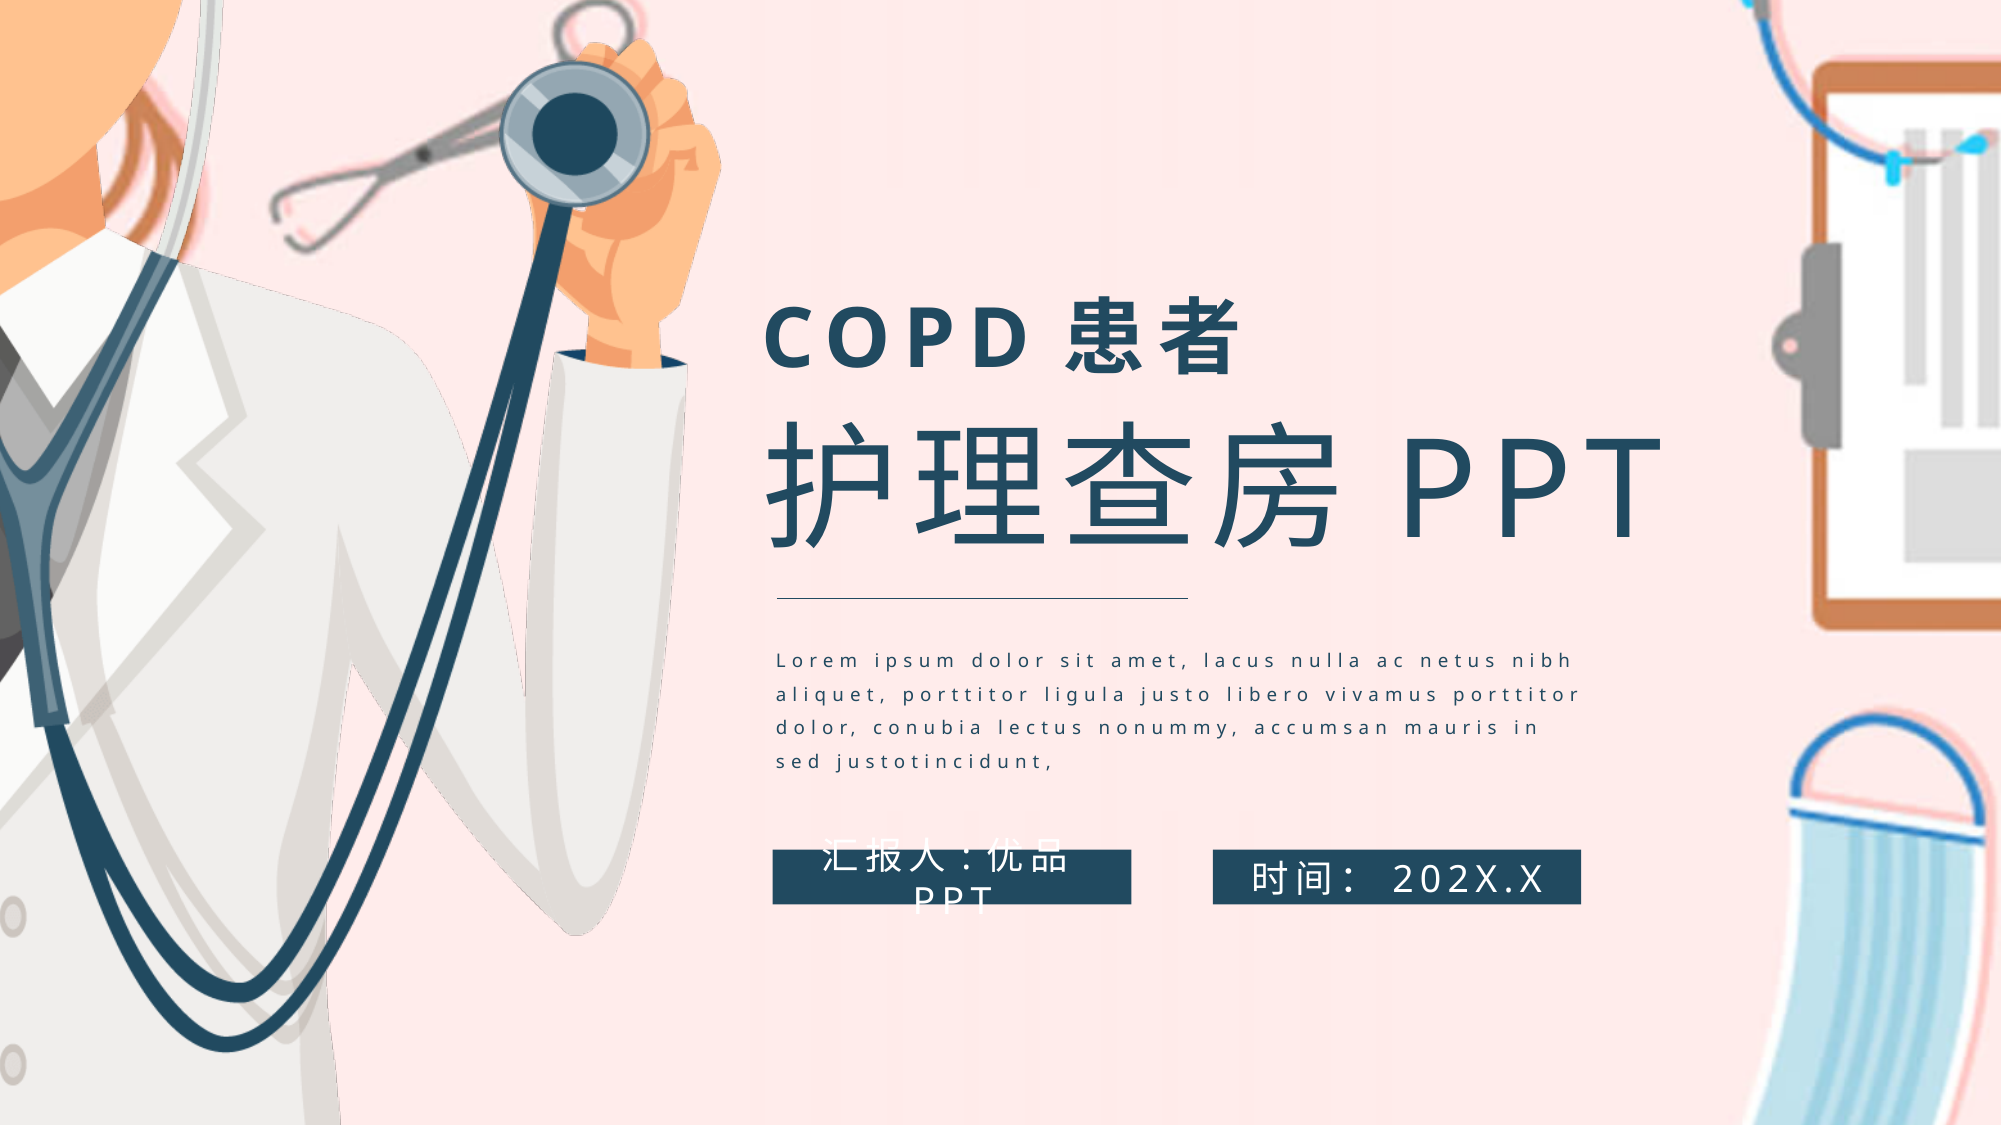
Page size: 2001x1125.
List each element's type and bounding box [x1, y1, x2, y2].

text_box [0, 0, 2000, 1125]
